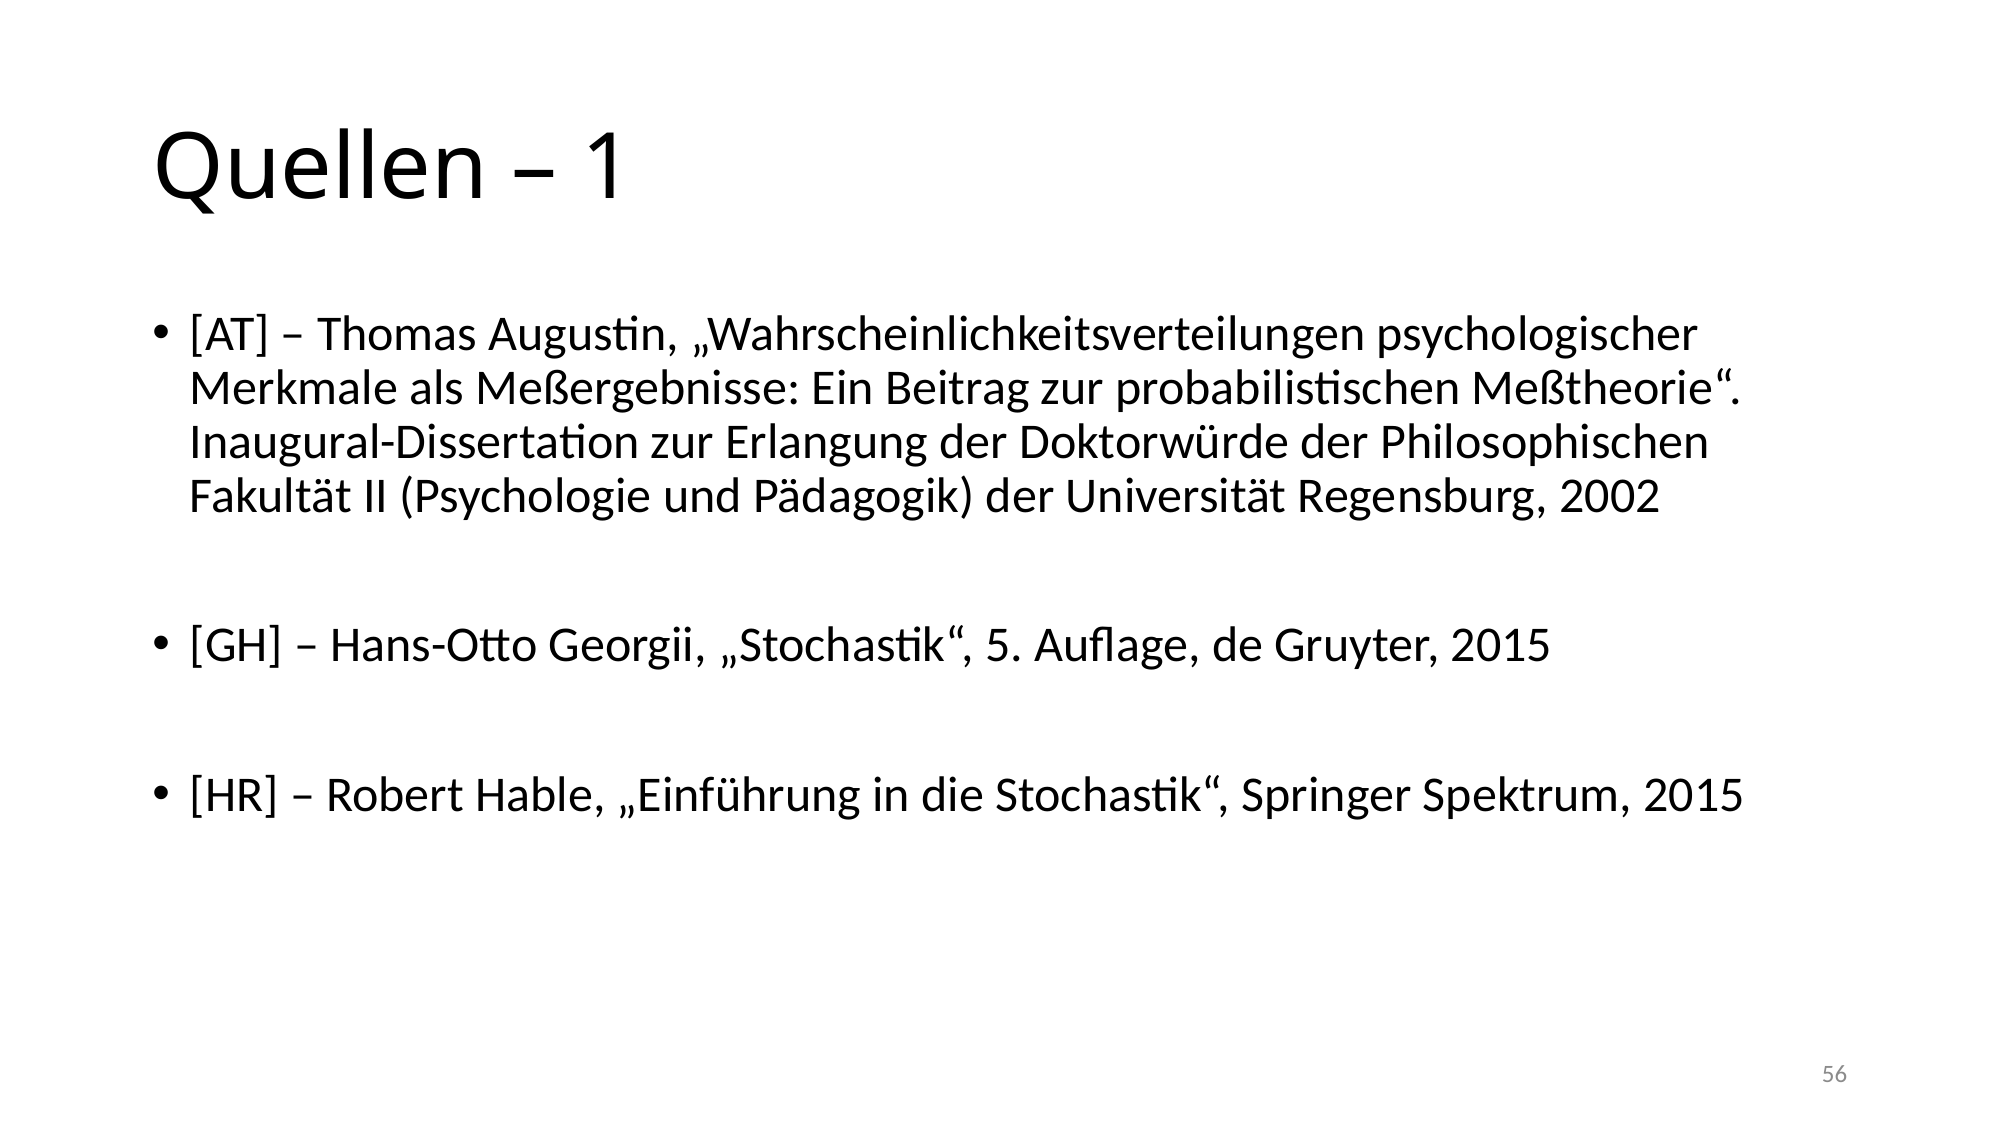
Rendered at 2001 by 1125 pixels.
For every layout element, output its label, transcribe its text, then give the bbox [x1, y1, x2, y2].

slide_number 56 [1412, 1042, 1863, 1103]
list [AT] – Thomas Augustin, „Wahrscheinlichkeitsverteilungen psychologischer Merkmale als Meßergebnisse: Ein Beitrag zur probabilistischen Meßtheorie“. Inaugural-Dissertation zur Erlangung der Doktorwürde der Philosophischen Fakultät II (Psychologie und Pädagogik) der Universität Regensburg, 2002 [GH] – Hans-Otto Georgii, „Stochastik“, 5. Auflage, de Gruyter, 2015 [HR] – Robert Hable, „Einführung in die Stochastik“, Springer Spektrum, 2015 [137, 299, 1863, 1014]
title Quellen – 1 [137, 59, 1863, 278]
